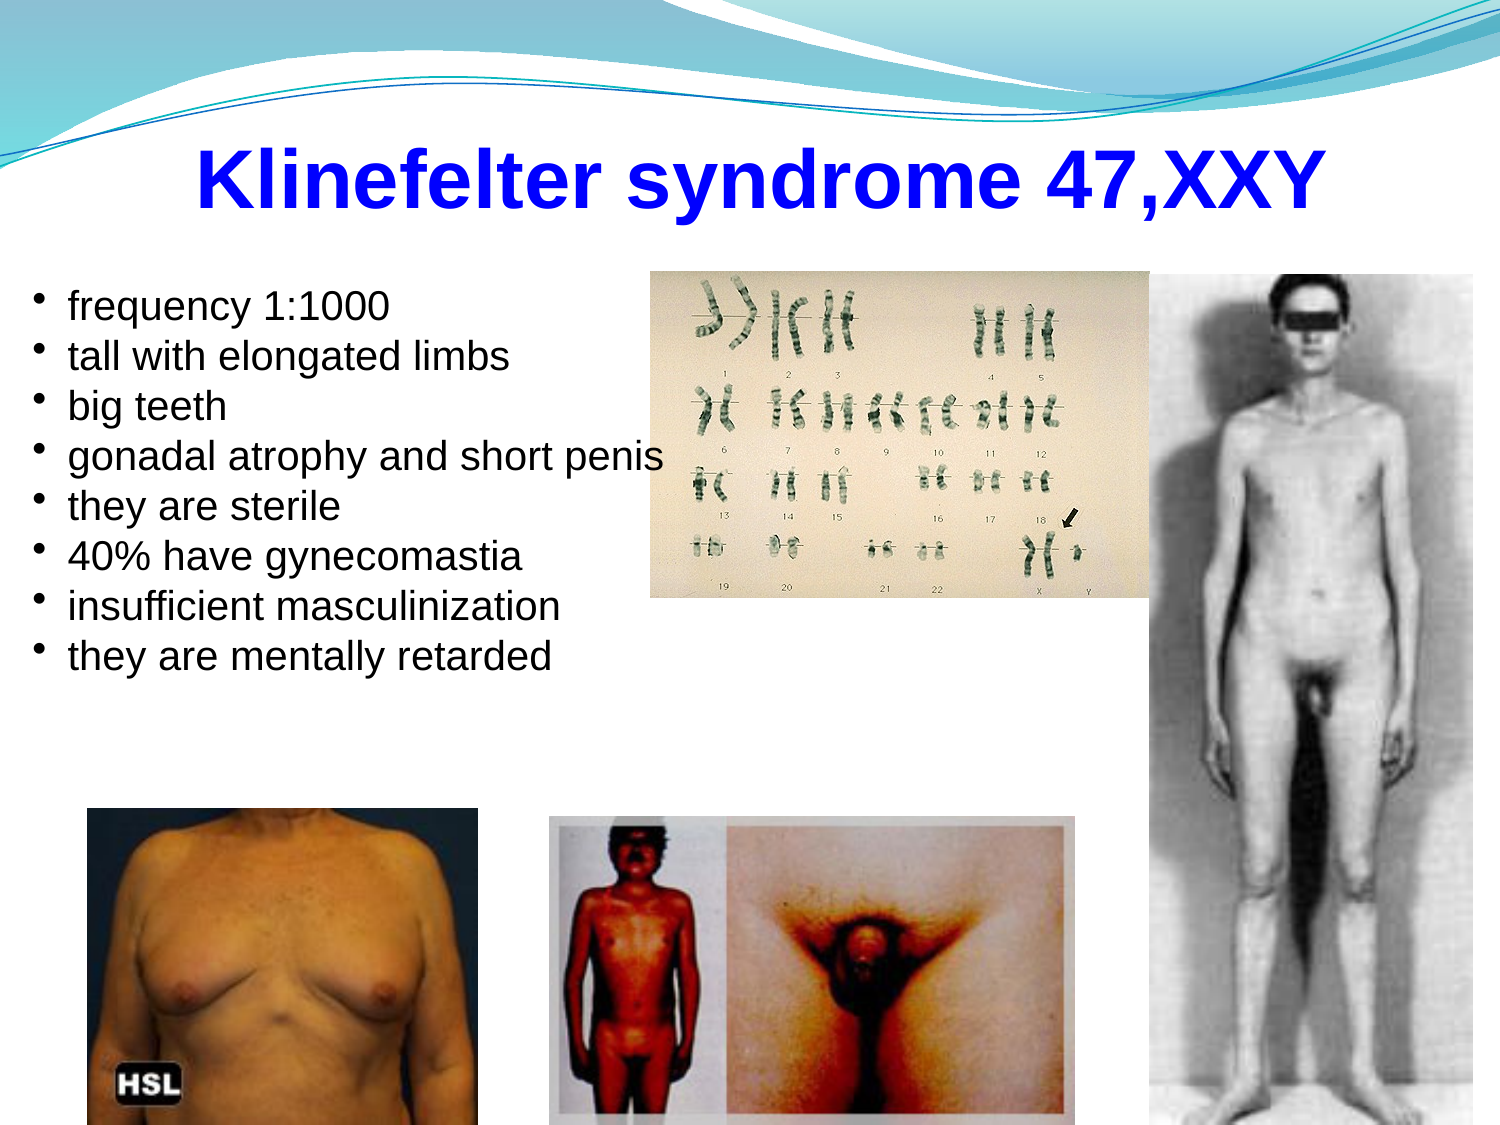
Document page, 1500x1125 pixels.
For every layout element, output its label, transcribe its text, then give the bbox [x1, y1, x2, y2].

picture [87, 808, 478, 1125]
picture [549, 815, 1076, 1125]
title Klinefelter syndrome 47,XXY [87, 37, 1438, 225]
text_box frequency 1:1000 tall with elongated limbs big teeth gonadal atrophy and short penis they are sterile 40% have gynecomastia insufficient masculinization they are mentally retarded [17, 271, 1068, 686]
picture [649, 270, 1473, 1125]
